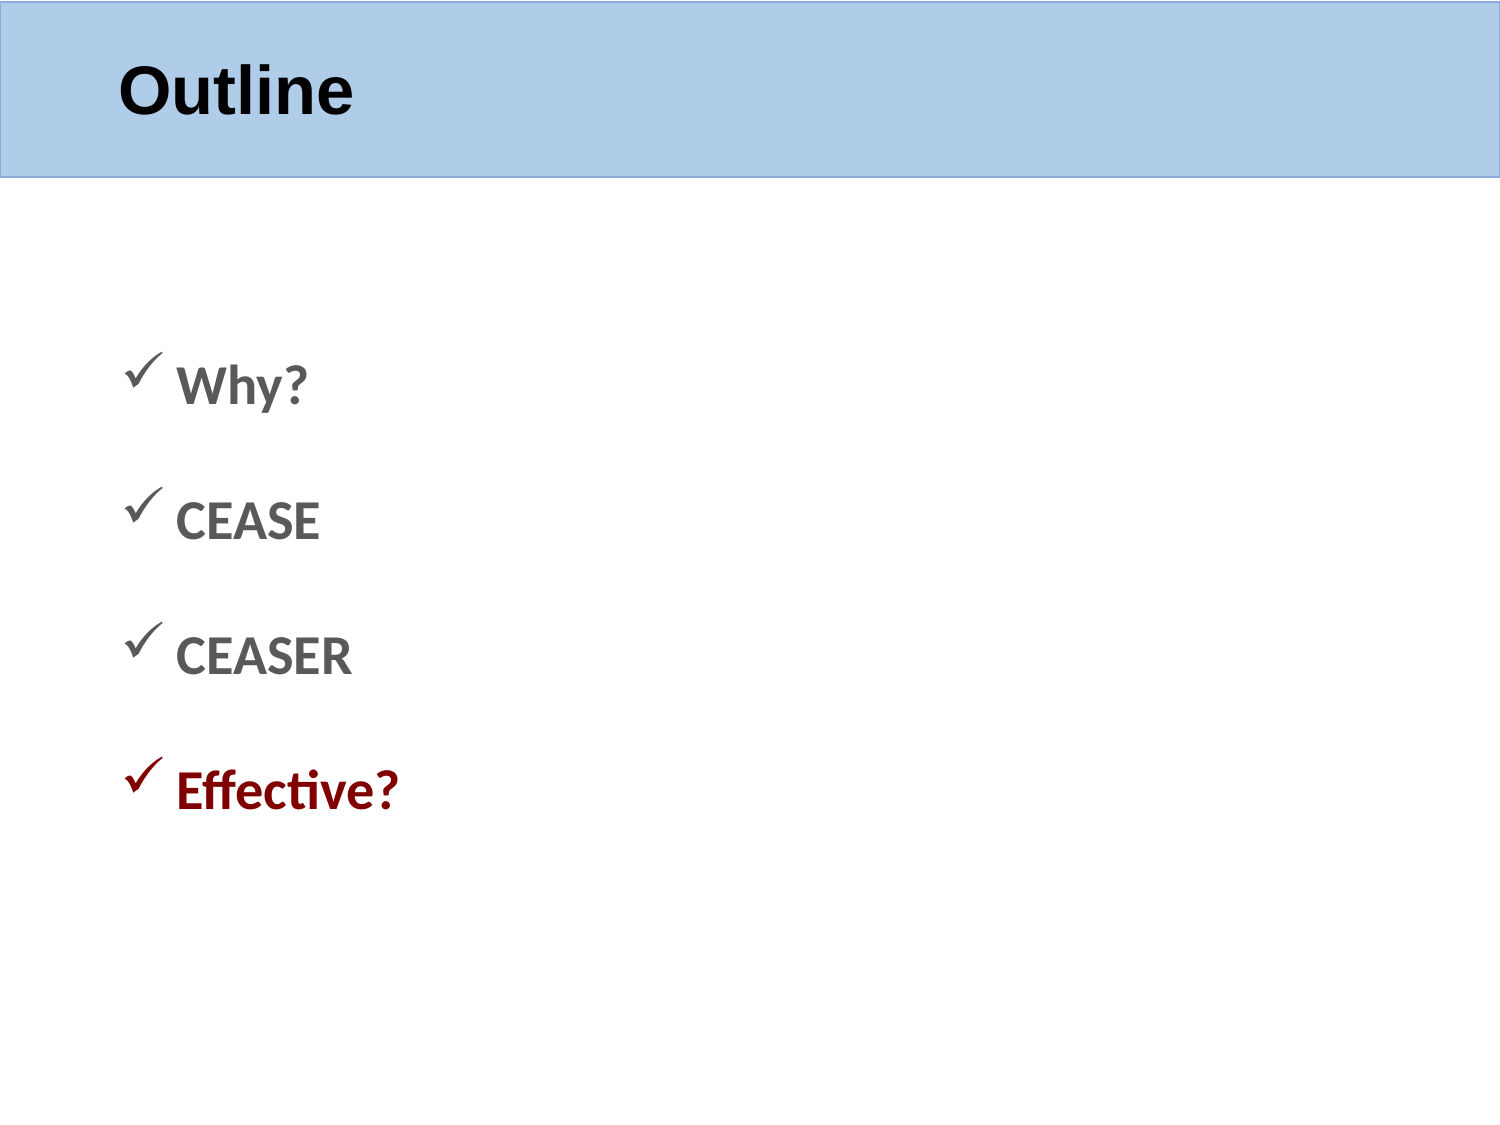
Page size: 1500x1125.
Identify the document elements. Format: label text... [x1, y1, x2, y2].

title Outline [103, 34, 1397, 151]
text_box Why? CEASE CEASER Effective? [105, 340, 416, 896]
